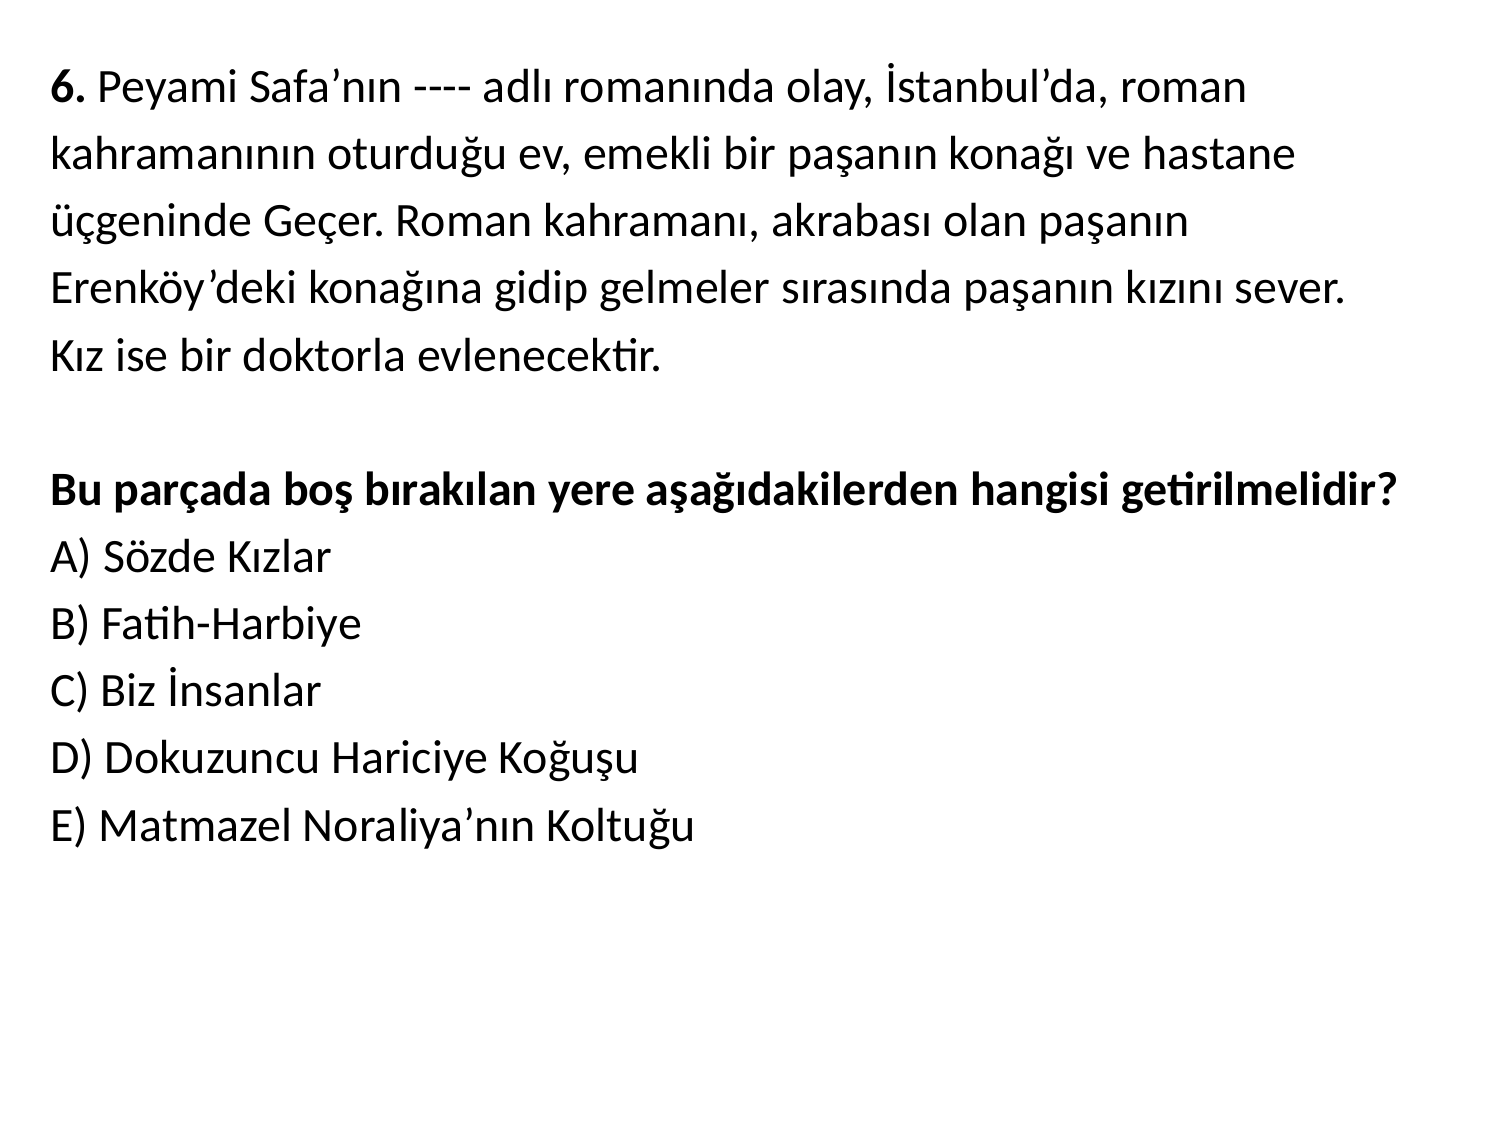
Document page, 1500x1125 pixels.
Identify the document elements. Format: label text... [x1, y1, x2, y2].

list 6. Peyami Safa’nın ---- adlı romanında olay, İstanbul’da, roman kahramanının oturduğu ev, emekli bir paşanın konağı ve hastane üçgeninde Geçer. Roman kahramanı, akrabası olan paşanın Erenköy’deki konağına gidip gelmeler sırasında paşanın kızını sever. Kız ise bir doktorla evlenecektir. Bu parçada boş bırakılan yere aşağıdakilerden hangisi getirilmelidir? A) Sözde Kızlar B) Fatih-Harbiye C) Biz İnsanlar D) Dokuzuncu Hariciye Koğuşu E) Matmazel Noraliya’nın Koltuğu [35, 46, 1477, 1079]
